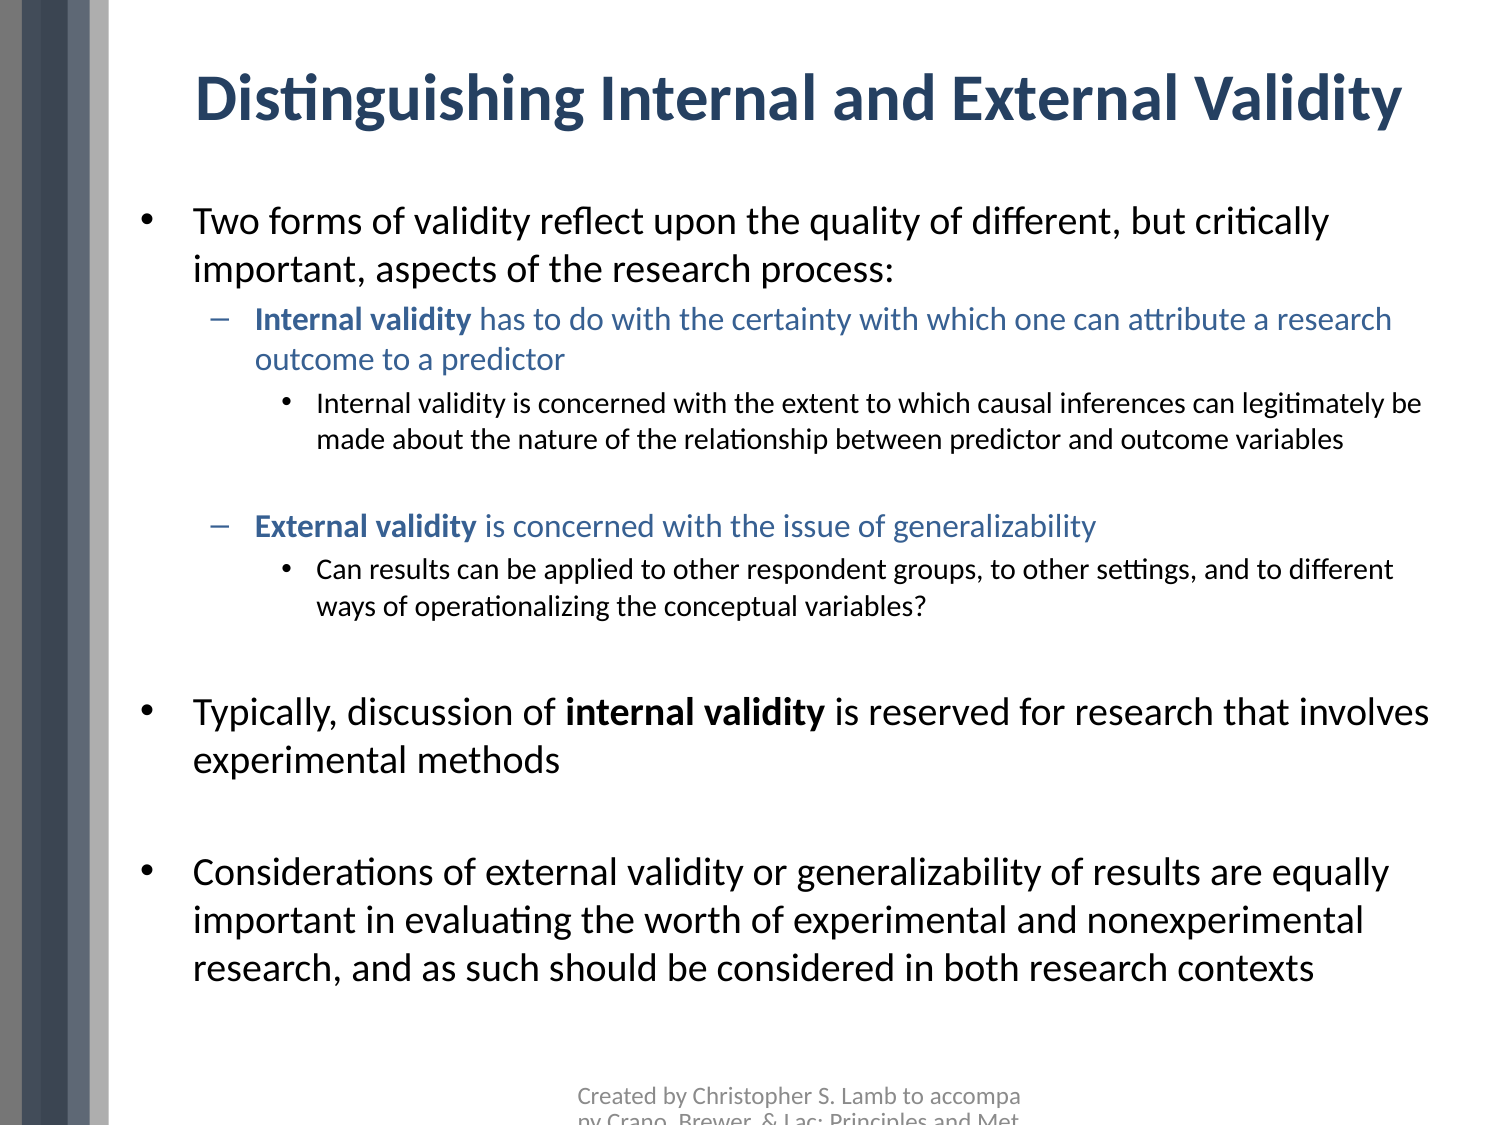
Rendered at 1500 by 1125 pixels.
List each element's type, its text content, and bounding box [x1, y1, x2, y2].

list Two forms of validity reflect upon the quality of different, but critically important, aspects of the research process: Internal validity has to do with the certainty with which one can attribute a research outcome to a predictor Internal validity is concerned with the extent to which causal inferences can legitimately be made about the nature of the relationship between predictor and outcome variables External validity is concerned with the issue of generalizability Can results can be applied to other respondent groups, to other settings, and to different ways of operationalizing the conceptual variables? Typically, discussion of internal validity is reserved for research that involves experimental methods Considerations of external validity or generalizability of results are equally important in evaluating the worth of experimental and nonexperimental research, and as such should be considered in both research contexts [125, 187, 1475, 1000]
footer Created by Christopher S. Lamb to accompany Crano, Brewer, & Lac: Principles and Methods of Social Research, 3rd Edition, 2015, Routledge/Taylor & Francis [562, 1065, 1038, 1125]
title Distinguishing Internal and External Validity [125, 0, 1475, 187]
